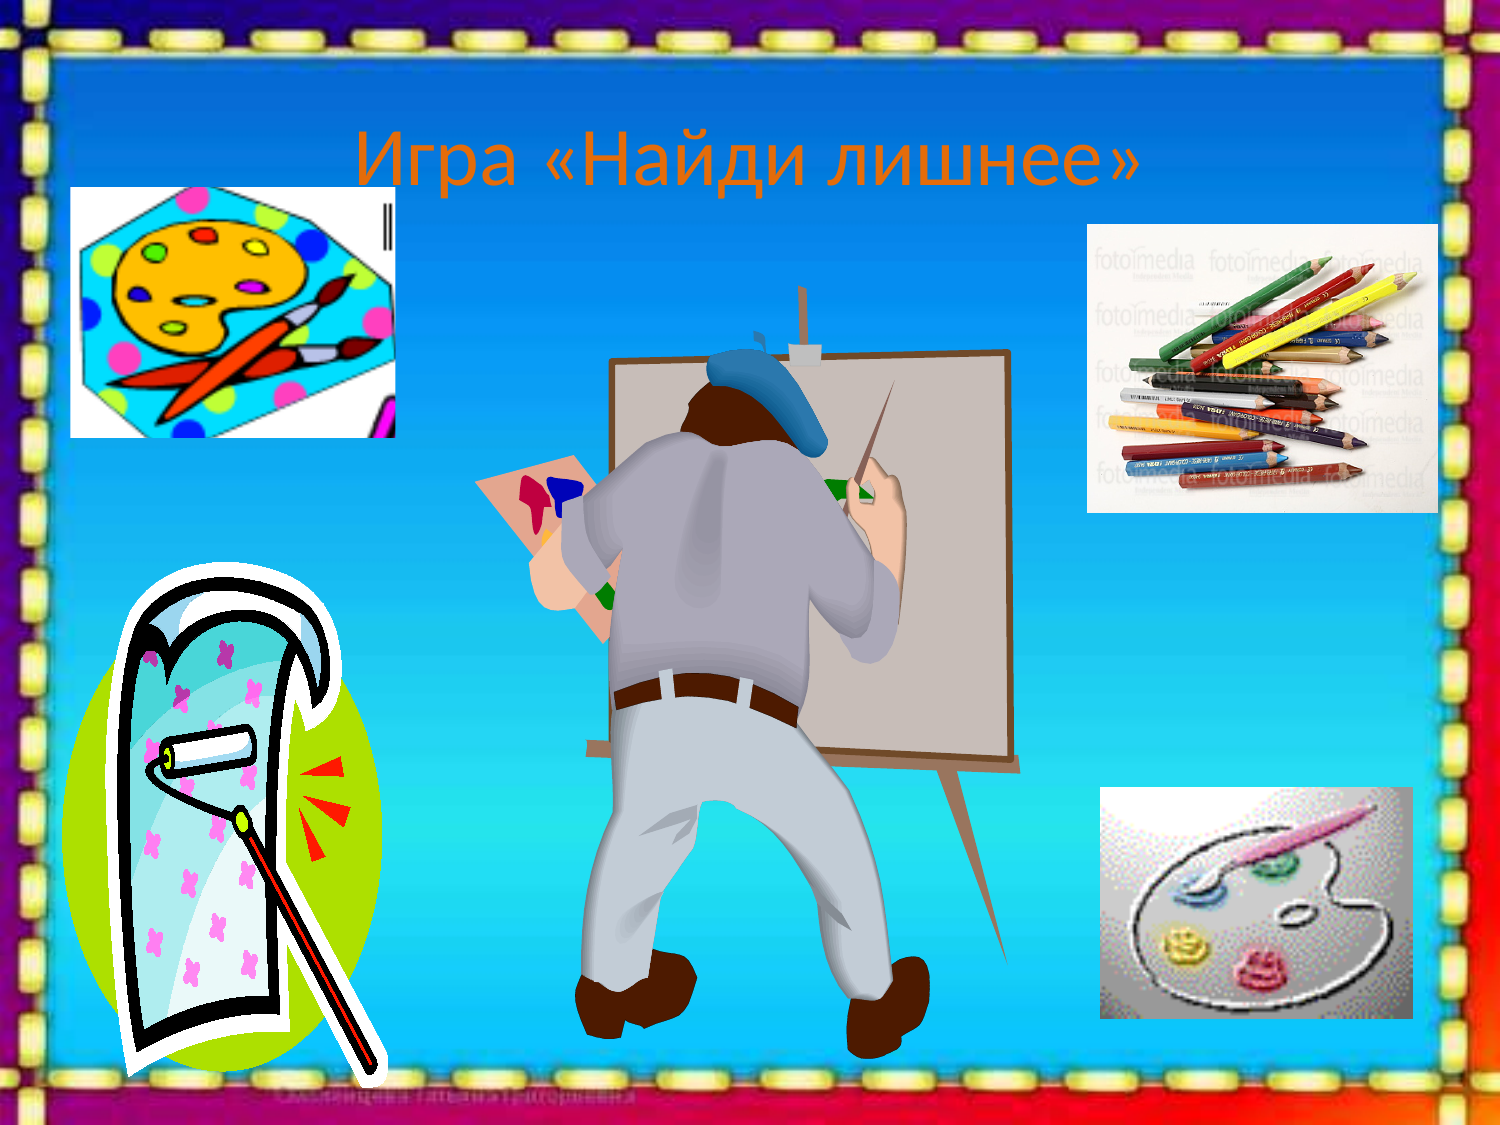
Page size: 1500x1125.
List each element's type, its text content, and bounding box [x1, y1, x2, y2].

picture [0, 0, 1500, 1125]
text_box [62, 562, 388, 1088]
title Игра «Найди лишнее» [112, 58, 1388, 247]
